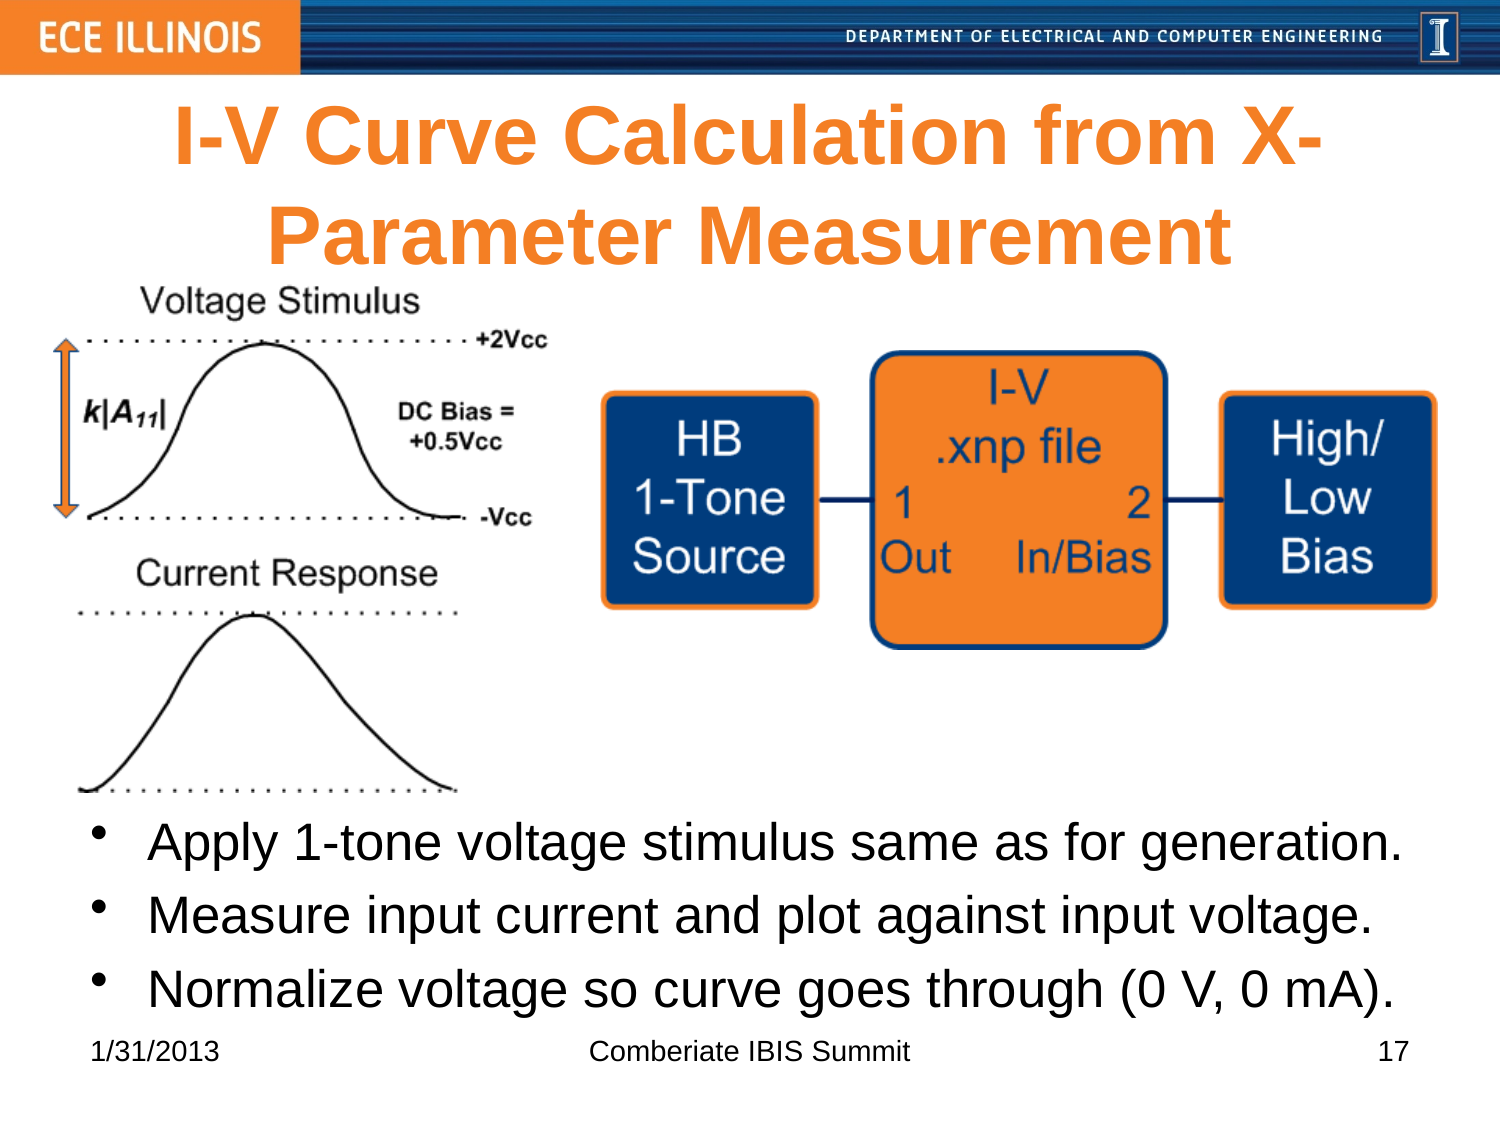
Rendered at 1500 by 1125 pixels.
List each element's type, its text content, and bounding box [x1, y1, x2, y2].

footer Comberiate IBIS Summit [512, 1024, 988, 1103]
title I-V Curve Calculation from X-Parameter Measurement [75, 87, 1425, 275]
picture [0, 0, 1500, 1125]
list Apply 1-tone voltage stimulus same as for generation. Measure input current and plot against input voltage. Normalize voltage so curve goes through (0 V, 0 mA). [75, 800, 1425, 1030]
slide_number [74, 1024, 426, 1103]
slide_number 17 [1074, 1024, 1426, 1103]
